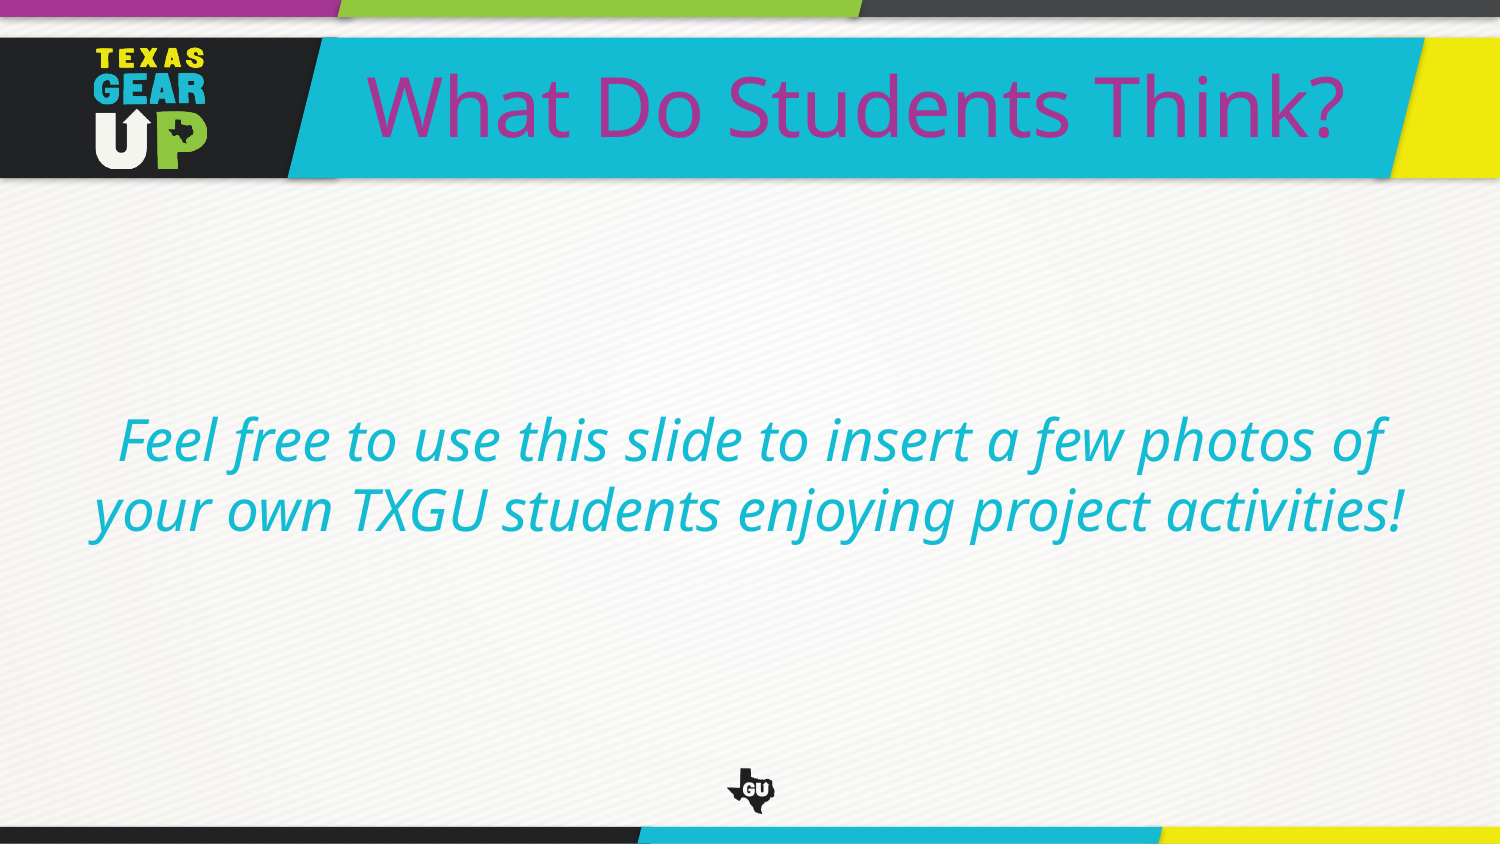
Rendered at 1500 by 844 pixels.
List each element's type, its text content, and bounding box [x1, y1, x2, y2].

text_box What Do Students Think? [337, 34, 1375, 175]
list Feel free to use this slide to insert a few photos of your own TXGU students enjoying project activities! [75, 196, 1425, 750]
